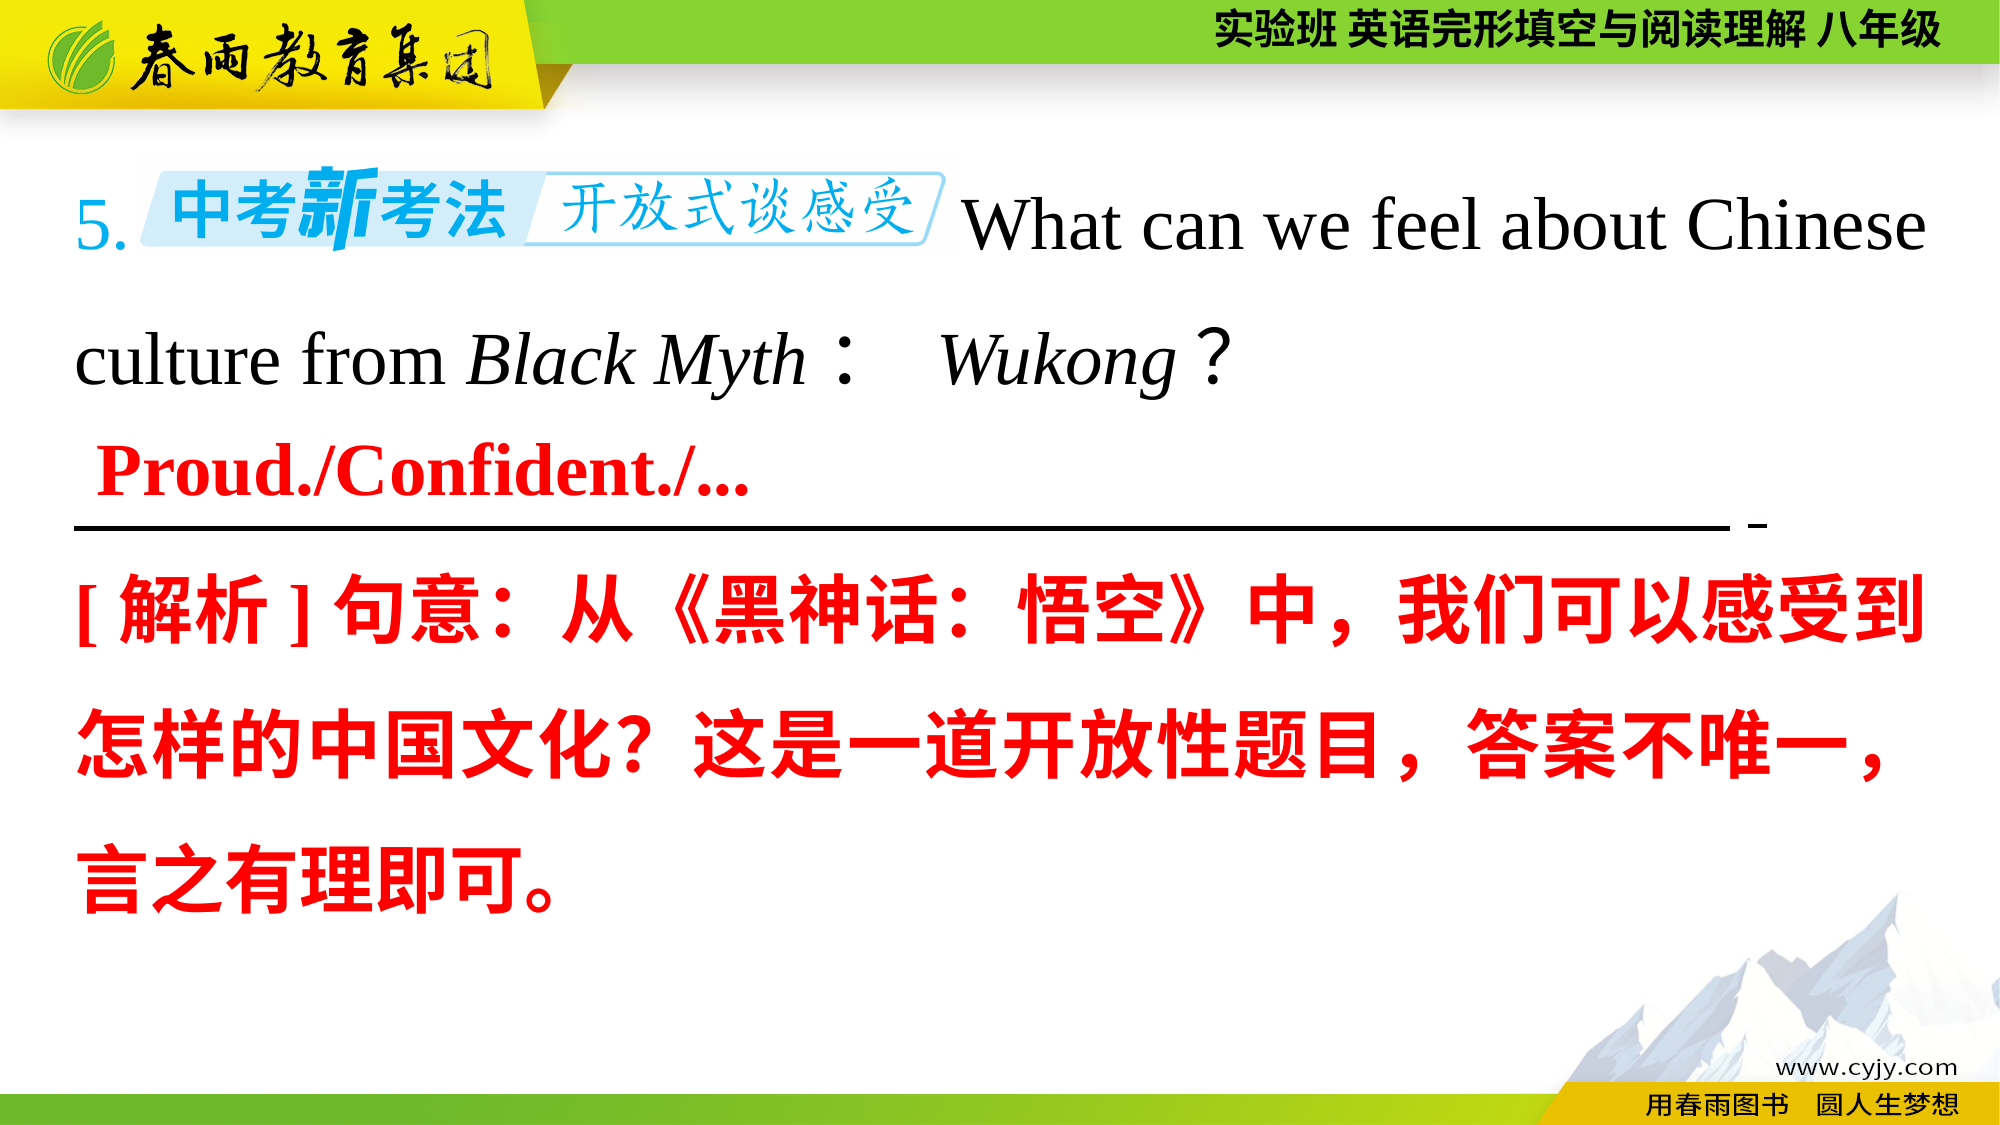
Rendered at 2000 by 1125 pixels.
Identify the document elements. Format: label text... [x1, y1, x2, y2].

picture [0, 0, 2000, 1125]
text_box [解析]句意：从《黑神话：悟空》中，我们可以感受到怎样的中国文化？这是一道开放性题目，答案不唯一，言之有理即可。 [59, 509, 1944, 930]
list 5. What can we feel about Chinese culture from Black Myth： Wukong？ , [59, 122, 1944, 509]
text_box Proud./Confident./... [81, 413, 786, 509]
